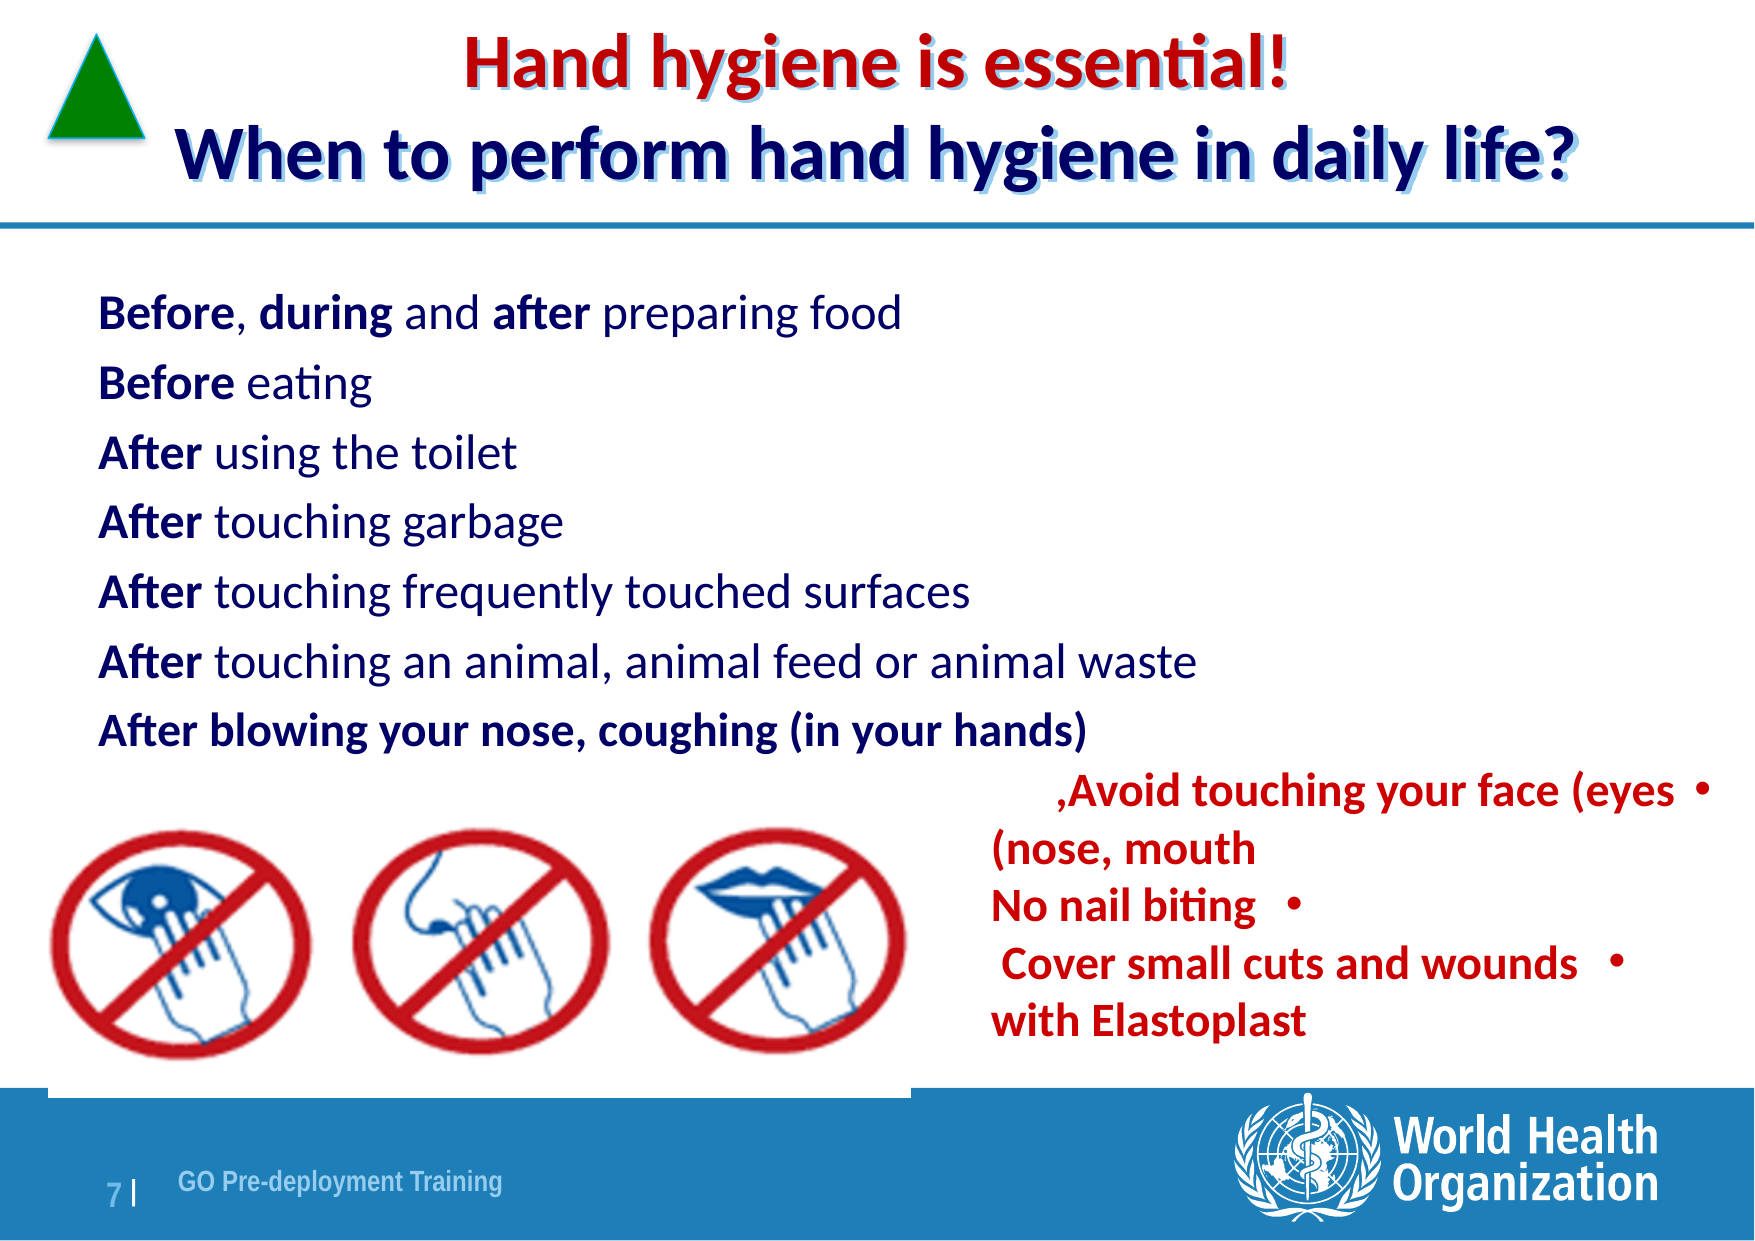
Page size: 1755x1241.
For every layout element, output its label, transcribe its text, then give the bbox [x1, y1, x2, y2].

text_box [47, 33, 146, 140]
picture [47, 794, 912, 1098]
list Before, during and after preparing food Before eating After using the toilet After touching garbage After touching frequently touched surfaces After touching an animal, animal feed or animal waste After blowing your nose, coughing (in your hands) [0, 279, 1693, 905]
title Hand hygiene is essential! When to perform hand hygiene in daily life? [0, 0, 1755, 126]
text_box Avoid touching your face (eyes, nose, mouth) No nail biting Cover small cuts and wounds with Elastoplast [973, 750, 1755, 1055]
